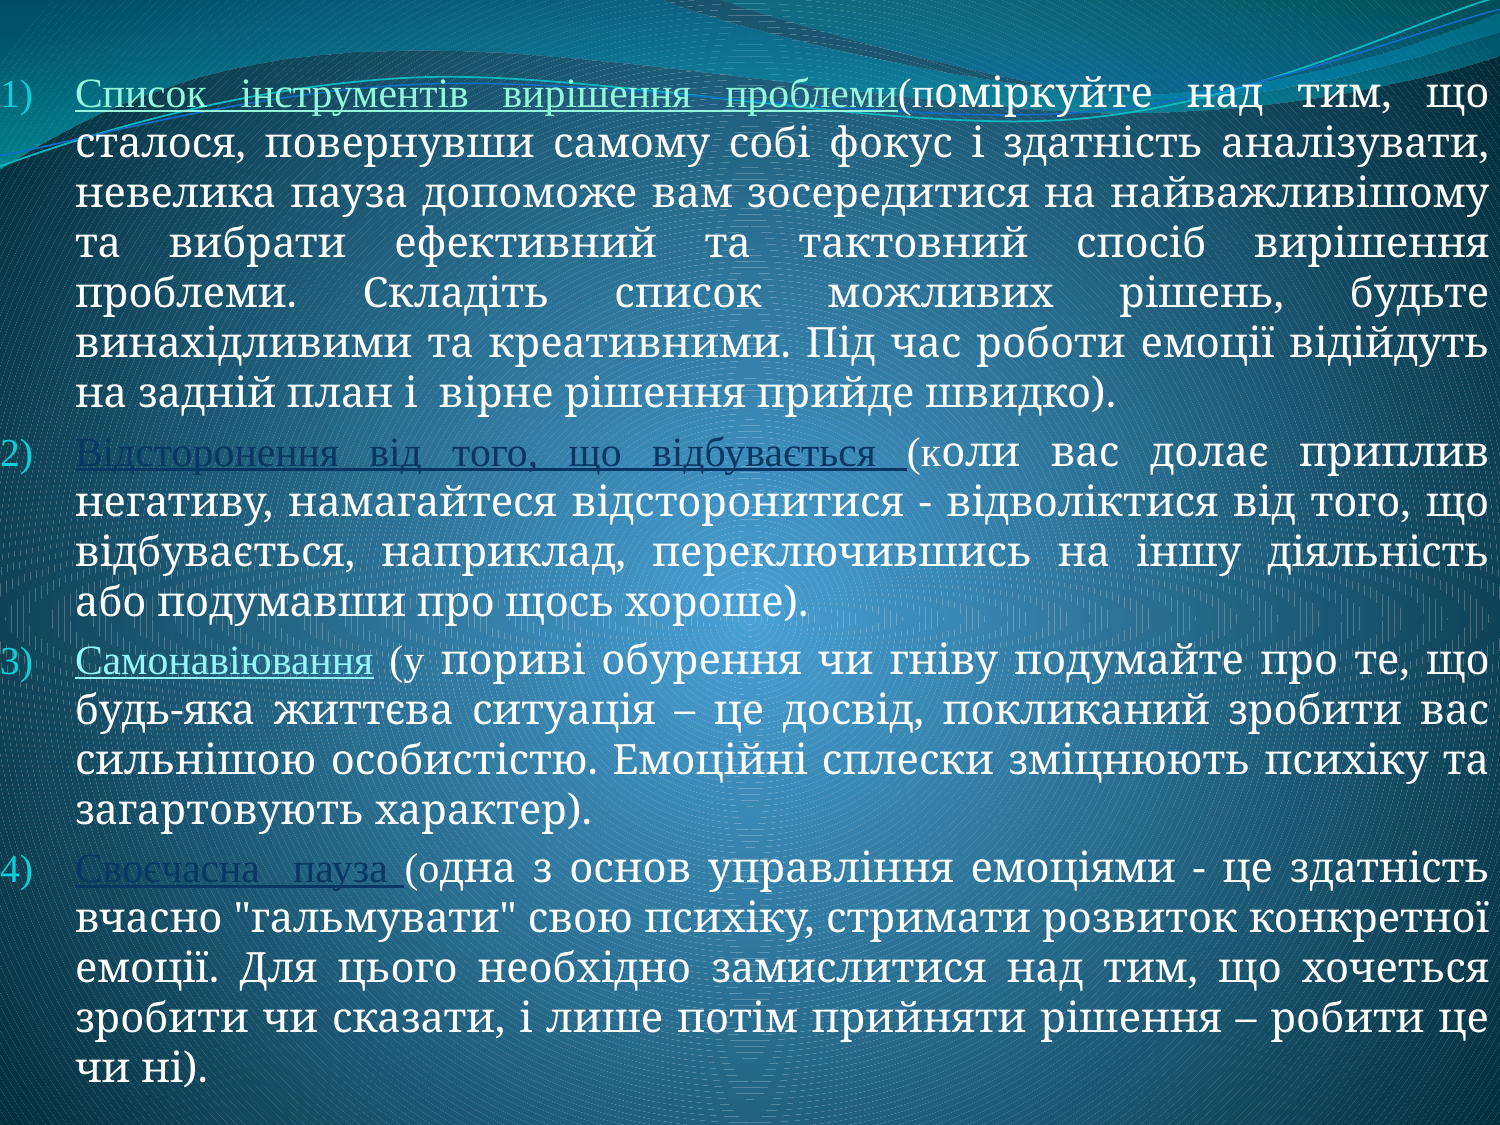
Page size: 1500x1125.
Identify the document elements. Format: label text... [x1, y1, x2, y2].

subtitle Список інструментів вирішення проблеми(поміркуйте над тим, що сталося, повернувши самому собі фокус і здатність аналізувати, невелика пауза допоможе вам зосередитися на найважливішому та вибрати ефективний та тактовний спосіб вирішення проблеми. Складіть список можливих рішень, будьте винахідливими та креативними. Під час роботи емоції відійдуть на задній план і вірне рішення прийде швидко). Відсторонення від того, що відбувається (коли вас долає приплив негативу, намагайтеся відсторонитися - відволіктися від того, що відбувається, наприклад, переключившись на іншу діяльність або подумавши про щось хороше). Самонавіювання (у пориві обурення чи гніву подумайте про те, що будь-яка життєва ситуація – це досвід, покликаний зробити вас сильнішою особистістю. Емоційні сплески зміцнюють психіку та загартовують характер). Своєчасна пауза (одна з основ управління емоціями - це здатність вчасно "гальмувати" свою психіку, стримати розвиток конкретної емоції. Для цього необхідно замислитися над тим, що хочеться зробити чи сказати, і лише потім прийняти рішення – робити це чи ні). [0, 58, 1500, 1125]
